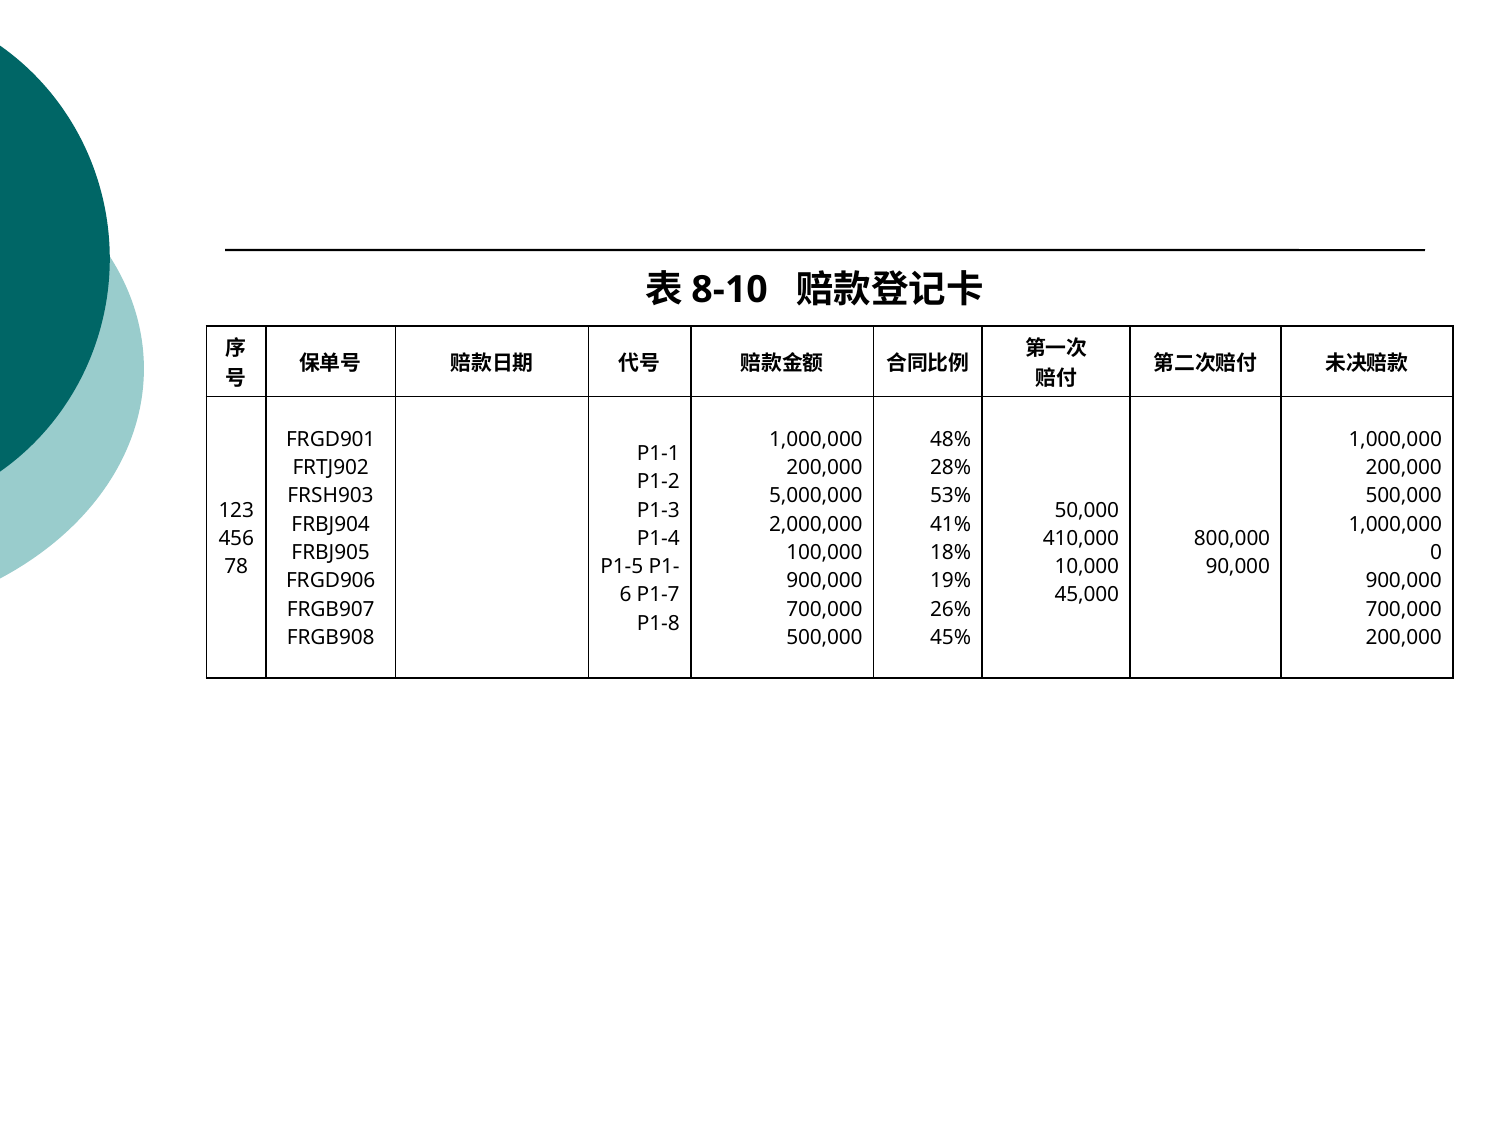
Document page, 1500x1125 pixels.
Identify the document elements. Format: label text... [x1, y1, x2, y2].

table_cell 48% 28% 53% 41% 18% 19% 26% 45% [874, 397, 981, 677]
table_cell 1,000,000 200,000 5,000,000 2,000,000 100,000 900,000 700,000 500,000 [692, 397, 873, 677]
table_cell 50,000 410,000 10,000 45,000 [983, 397, 1129, 677]
table_cell P1-1 P1-2 P1-3 P1-4 P1-5 P1-6 P1-7 P1-8 [589, 397, 690, 677]
table_cell 1,000,000 200,000 500,000 1,000,000 0 900,000 700,000 200,000 [1282, 397, 1452, 677]
list 表8-10 赔款登记卡 [175, 257, 1454, 327]
table_header 未决赔款 [1282, 327, 1452, 396]
table_cell 12345678 [207, 397, 265, 677]
table_header 第一次 赔付 [983, 327, 1129, 396]
table_cell FRGD901 FRTJ902 FRSH903 FRBJ904 FRBJ905 FRGD906 FRGB907 FRGB908 [267, 397, 395, 677]
table_header 赔款金额 [692, 327, 873, 396]
table_cell 800,000 90,000 [1131, 397, 1280, 677]
table_header 赔款日期 [396, 327, 588, 396]
table_cell [396, 397, 588, 677]
table_header 第二次赔付 [1131, 327, 1280, 396]
table_header 保单号 [267, 327, 395, 396]
table_header 代号 [589, 327, 690, 396]
table_header 序号 [207, 327, 265, 396]
table_header 合同比例 [874, 327, 981, 396]
